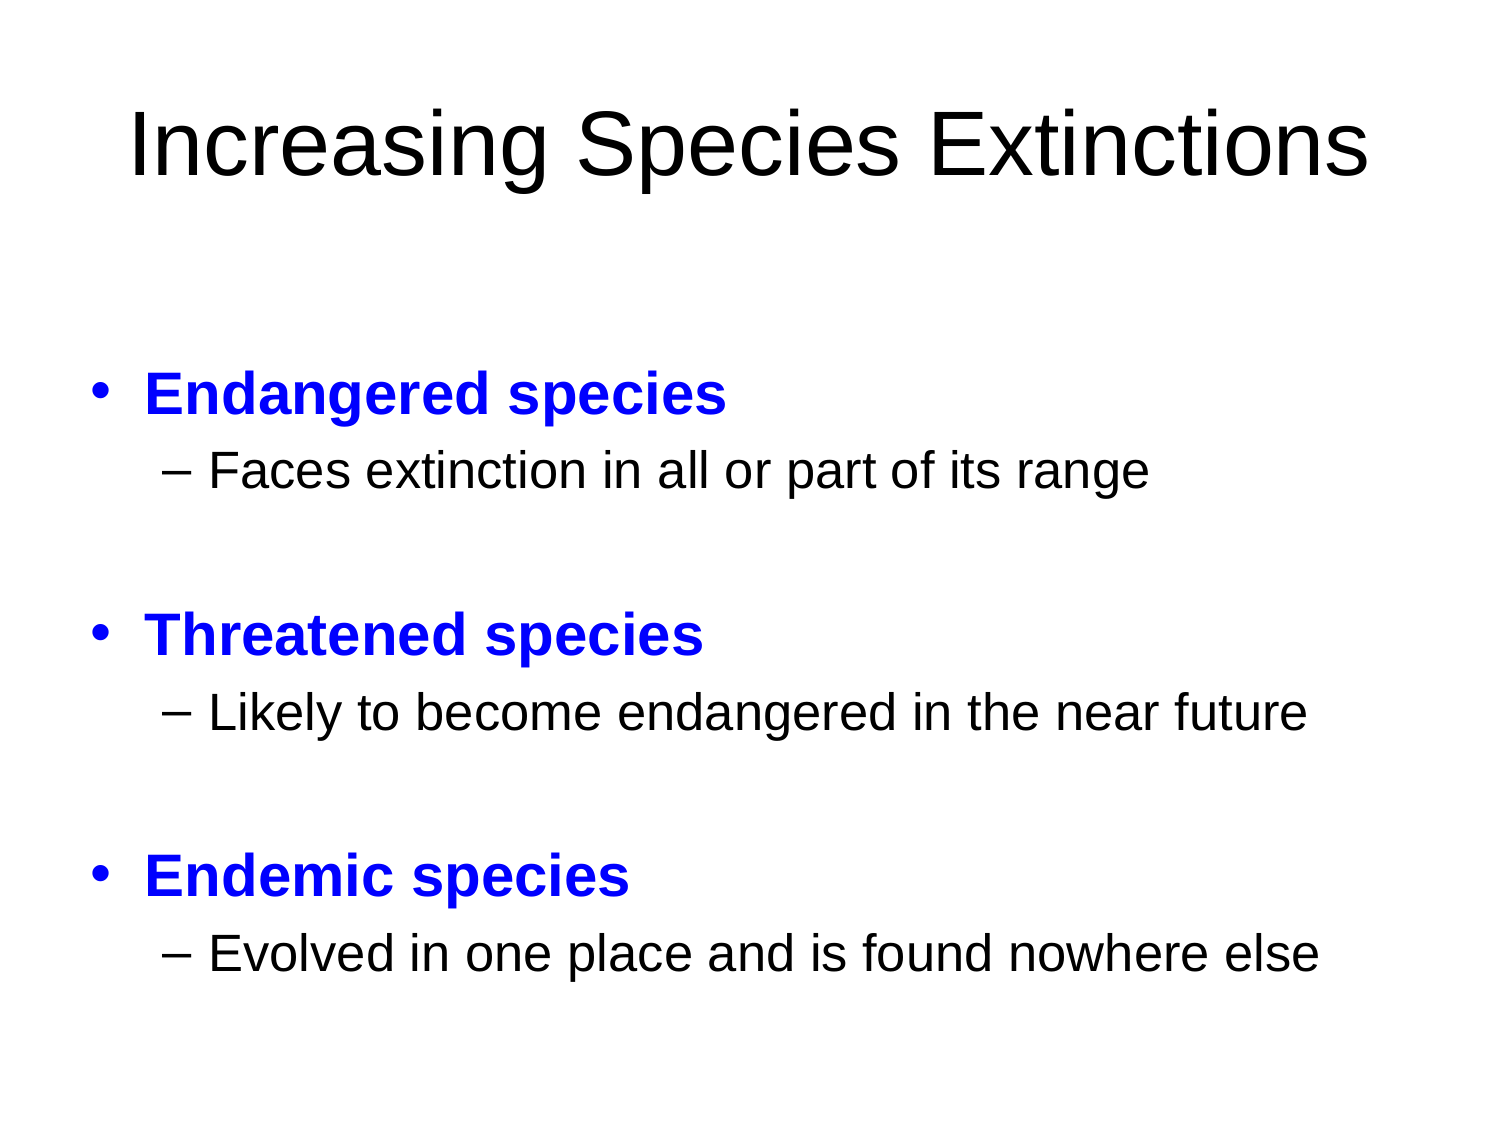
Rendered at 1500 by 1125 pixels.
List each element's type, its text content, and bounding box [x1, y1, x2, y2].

title Increasing Species Extinctions [75, 45, 1425, 233]
list Endangered species Faces extinction in all or part of its range Threatened species Likely to become endangered in the near future Endemic species Evolved in one place and is found nowhere else [75, 262, 1425, 1005]
